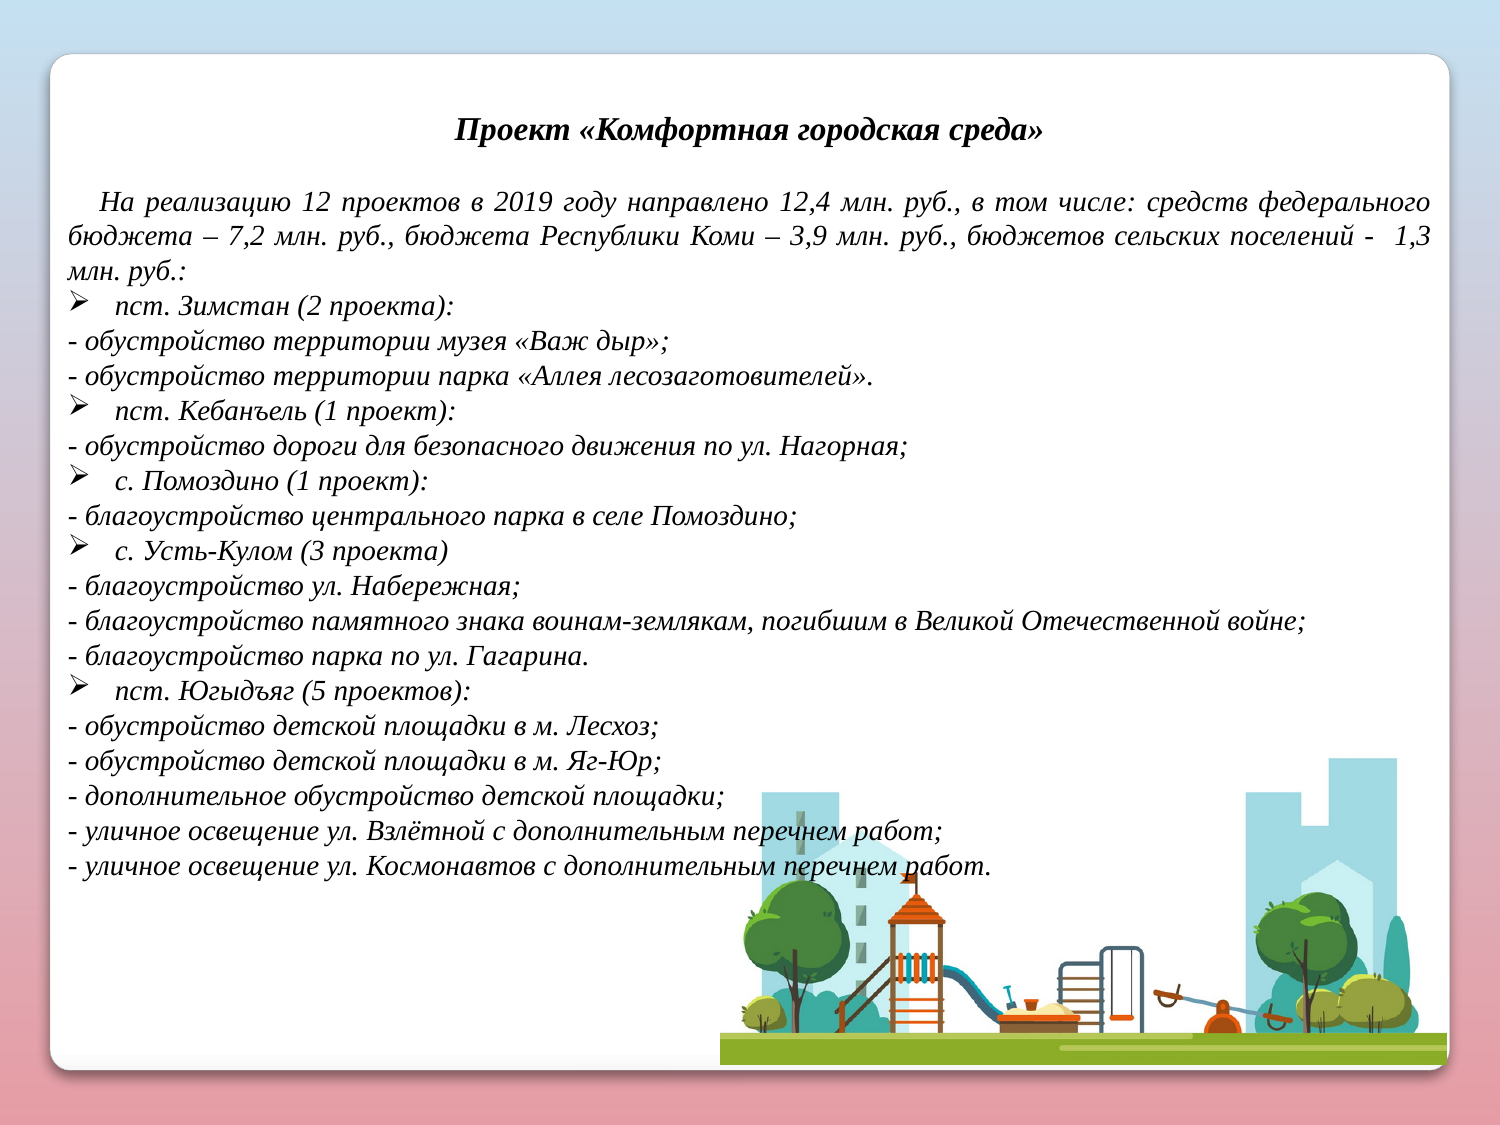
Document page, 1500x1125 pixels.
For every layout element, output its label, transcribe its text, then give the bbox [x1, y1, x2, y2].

text_box Проект «Комфортная городская среда» На реализацию 12 проектов в 2019 году направлено 12,4 млн. руб., в том числе: средств федерального бюджета – 7,2 млн. руб., бюджета Республики Коми – 3,9 млн. руб., бюджетов сельских поселений - 1,3 млн. руб.: пст. Зимстан (2 проекта): - обустройство территории музея «Важ дыр»; - обустройство территории парка «Аллея лесозаготовителей». пст. Кебанъель (1 проект): - обустройство дороги для безопасного движения по ул. Нагорная; с. Помоздино (1 проект): - благоустройство центрального парка в селе Помоздино; с. Усть-Кулом (3 проекта) - благоустройство ул. Набережная; - благоустройство памятного знака воинам-землякам, погибшим в Великой Отечественной войне; - благоустройство парка по ул. Гагарина. пст. Югыдъяг (5 проектов): - обустройство детской площадки в м. Лесхоз; - обустройство детской площадки в м. Яг-Юр; - дополнительное обустройство детской площадки; - уличное освещение ул. Взлётной с дополнительным перечнем работ; - уличное освещение ул. Космонавтов с дополнительным перечнем работ. [53, 54, 1447, 969]
picture [720, 739, 1448, 1065]
